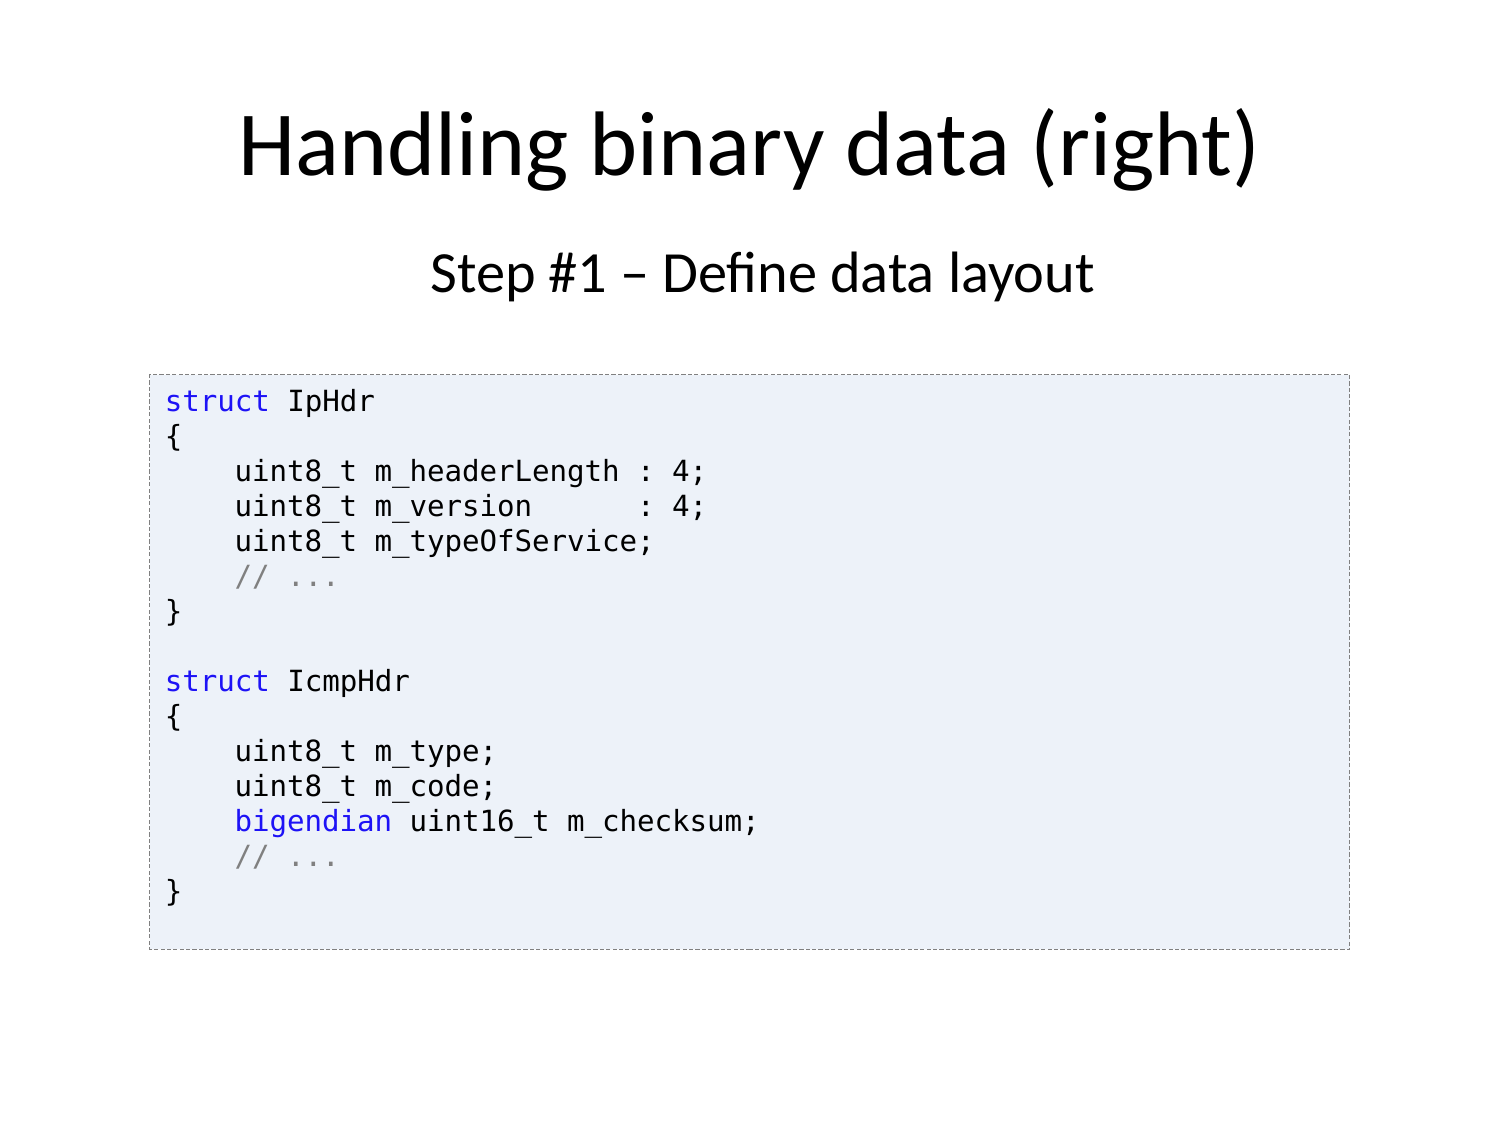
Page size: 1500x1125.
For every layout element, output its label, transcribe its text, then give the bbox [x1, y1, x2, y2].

title Handling binary data (right) [75, 45, 1425, 233]
text_box struct IpHdr { uint8_t m_headerLength : 4; uint8_t m_version : 4; uint8_t m_typeOfService; // ... } struct IcmpHdr { uint8_t m_type; uint8_t m_code; bigendian uint16_t m_checksum; // ... } [149, 374, 1350, 950]
text_box Step #1 – Define data layout [415, 226, 1110, 312]
